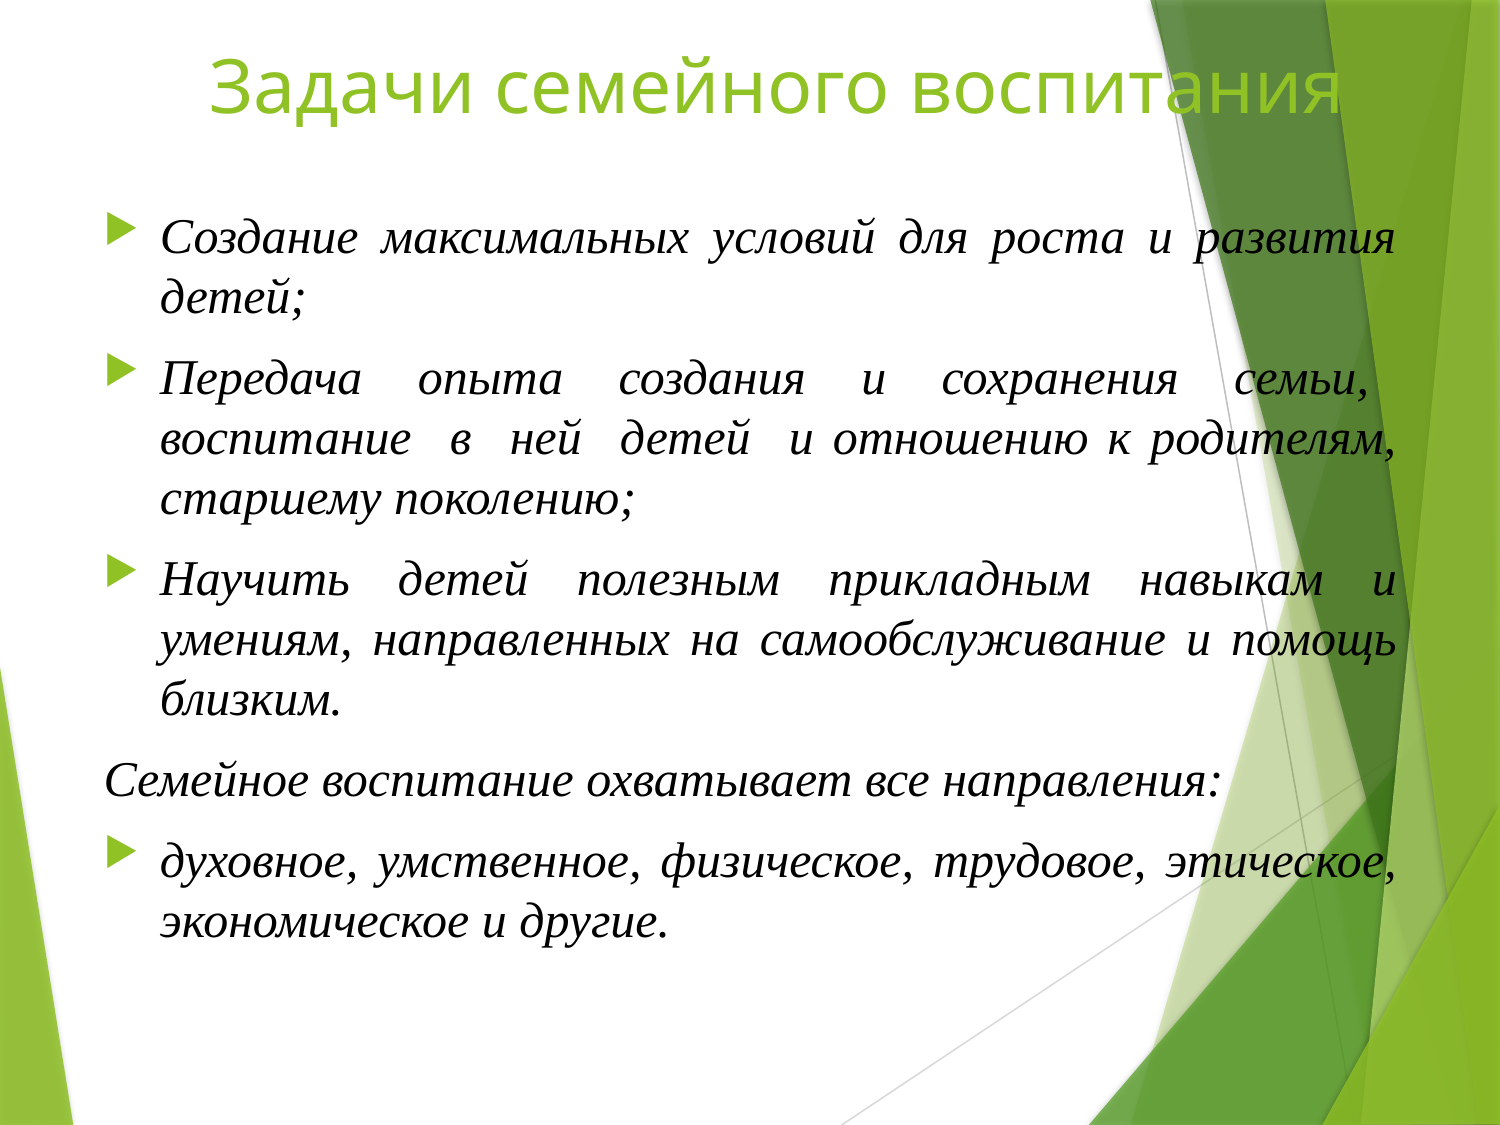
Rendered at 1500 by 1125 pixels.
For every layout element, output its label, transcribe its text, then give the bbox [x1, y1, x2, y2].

list Создание максимальных условий для роста и развития детей; Передача опыта создания и сохранения семьи, воспитание в ней детей и отношению к родителям, старшему поколению; Научить детей полезным прикладным навыкам и умениям, направленных на самообслуживание и помощь близким. Семейное воспитание охватывает все направления: духовное, умственное, физическое, трудовое, этическое, экономическое и другие. [88, 196, 1412, 1000]
title Задачи семейного воспитания [194, 30, 1424, 242]
